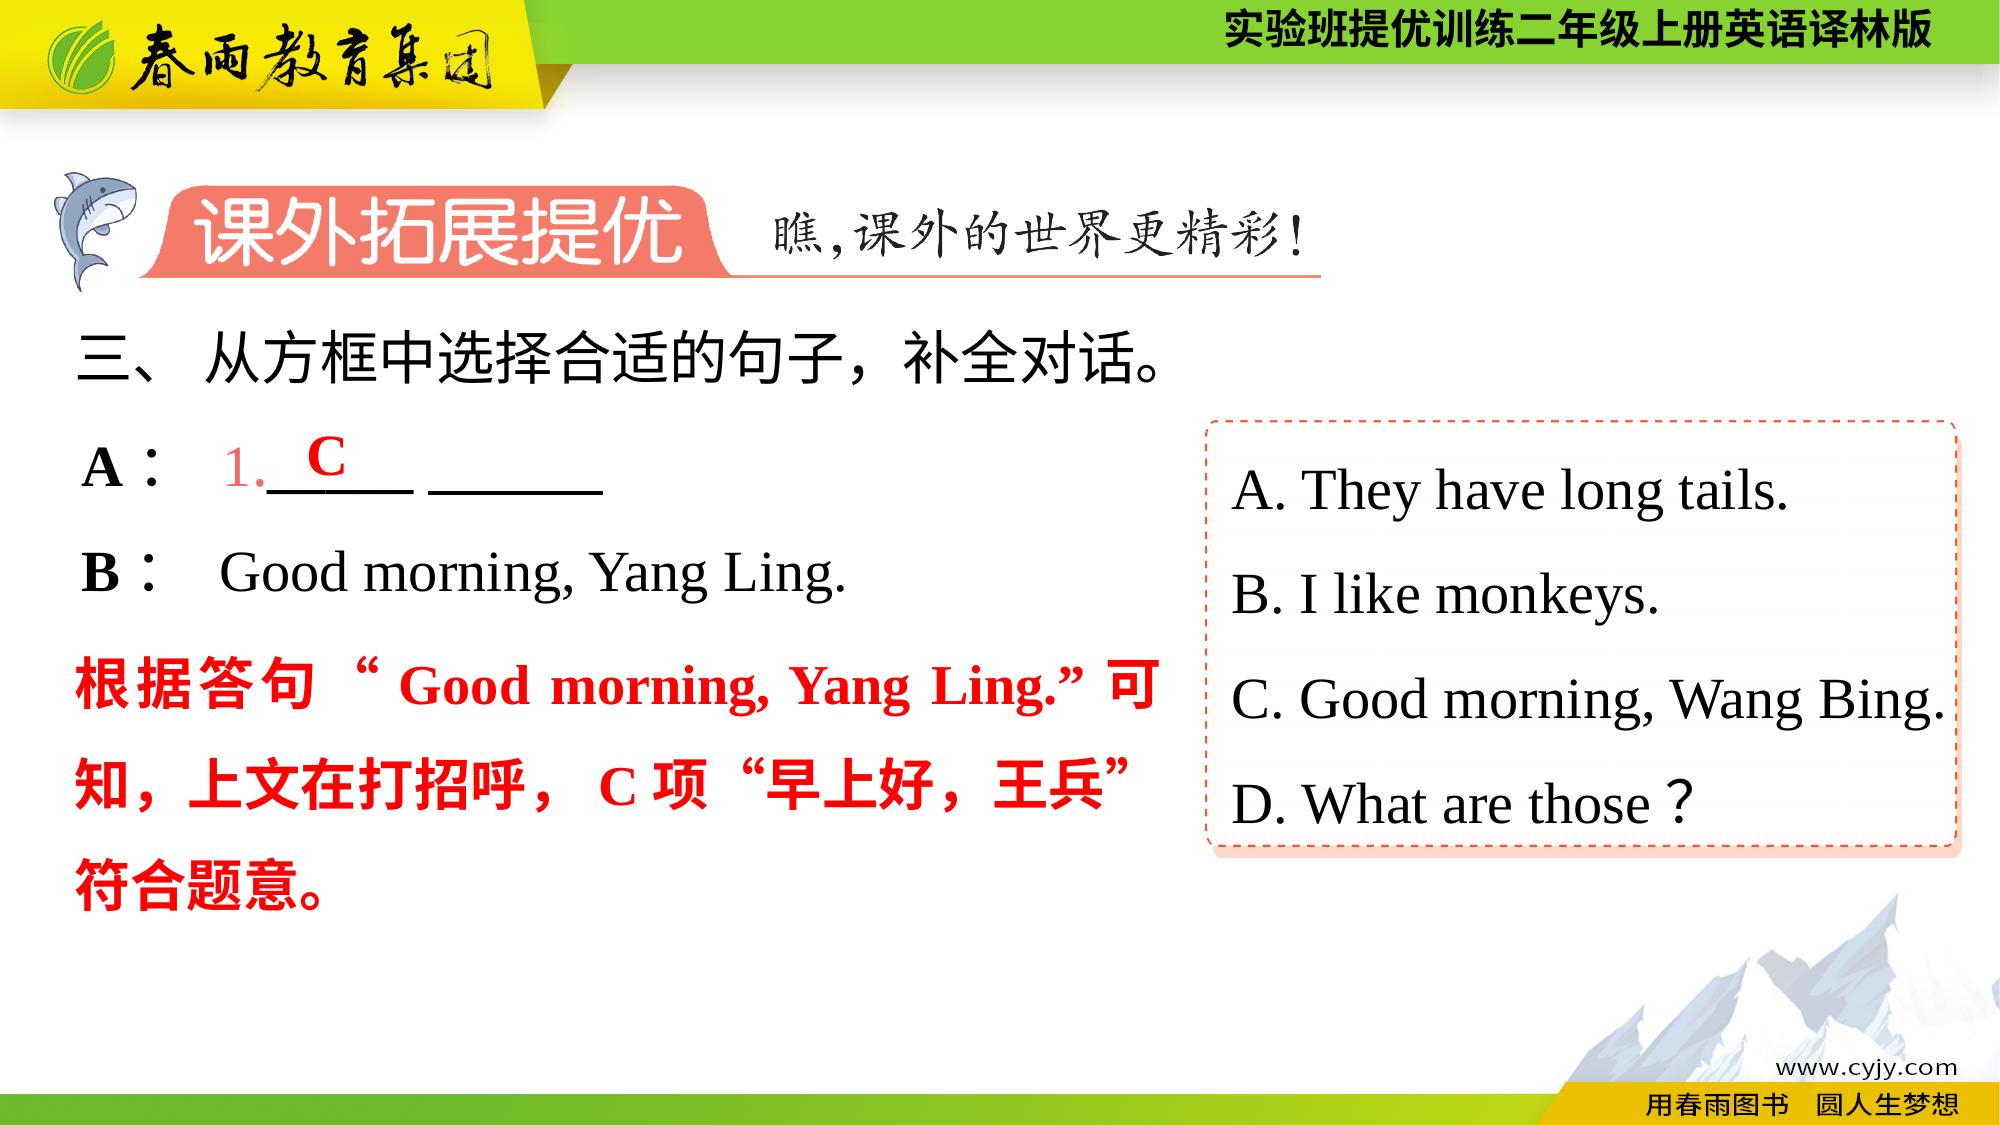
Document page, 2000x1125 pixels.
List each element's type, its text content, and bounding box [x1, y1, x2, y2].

text_box C [291, 409, 364, 495]
list 三、 从方框中选择合适的句子，补全对话。 [59, 278, 1944, 387]
picture [0, 0, 2000, 1125]
text_box A. They have long tails. B. I like monkeys. C. Good morning, Wang Bing. D. What are those？ [1216, 408, 2000, 844]
text_box A： 1._____ B： Good morning, Yang Ling. [66, 386, 961, 606]
text_box 根据答句“Good morning, Yang Ling.”可知，上文在打招呼，C项“早上好，王兵”符合题意。 [59, 606, 1177, 926]
